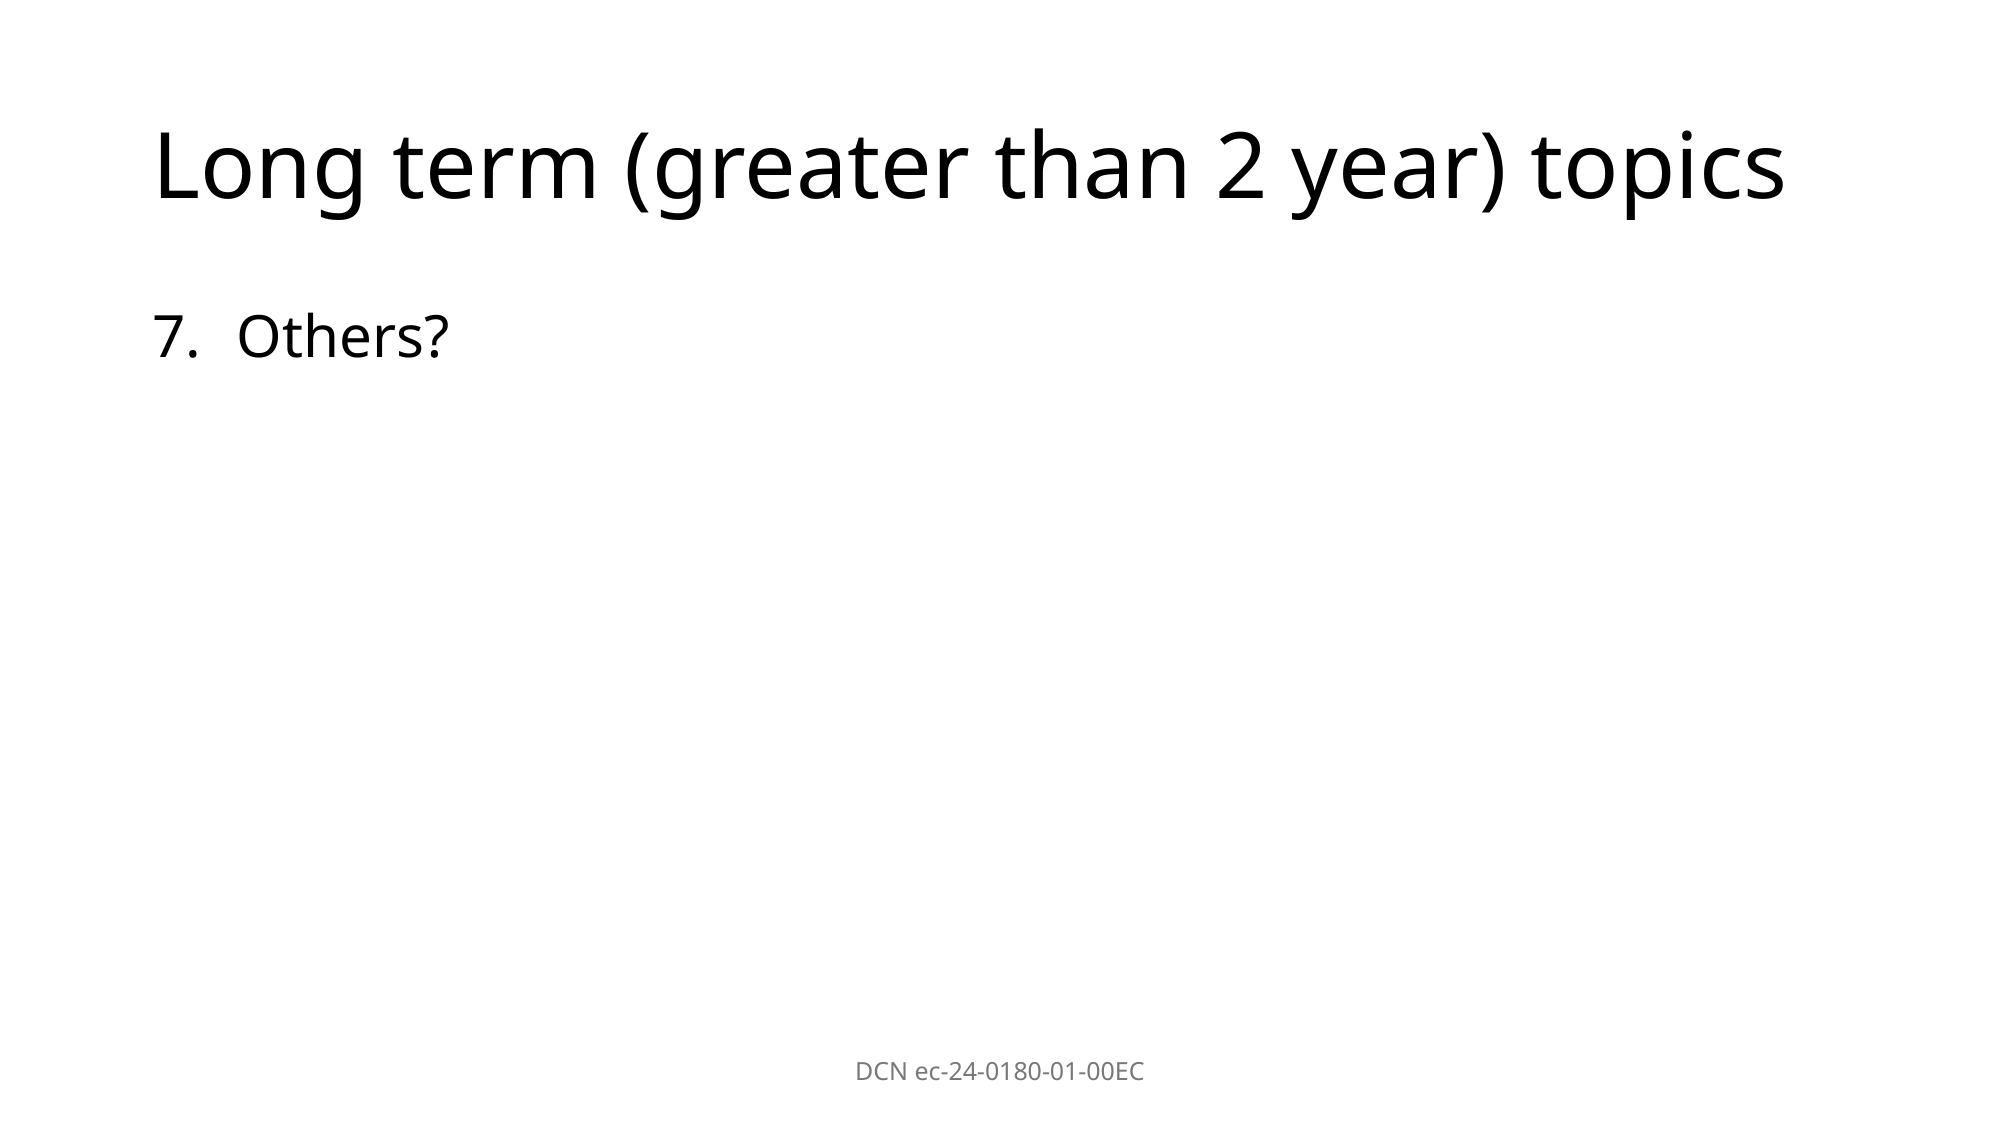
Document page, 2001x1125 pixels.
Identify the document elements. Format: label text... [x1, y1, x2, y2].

list Others? [137, 299, 1863, 1014]
title Long term (greater than 2 year) topics [137, 59, 1863, 278]
footer DCN ec-24-0180-01-00EC [662, 1042, 1338, 1103]
